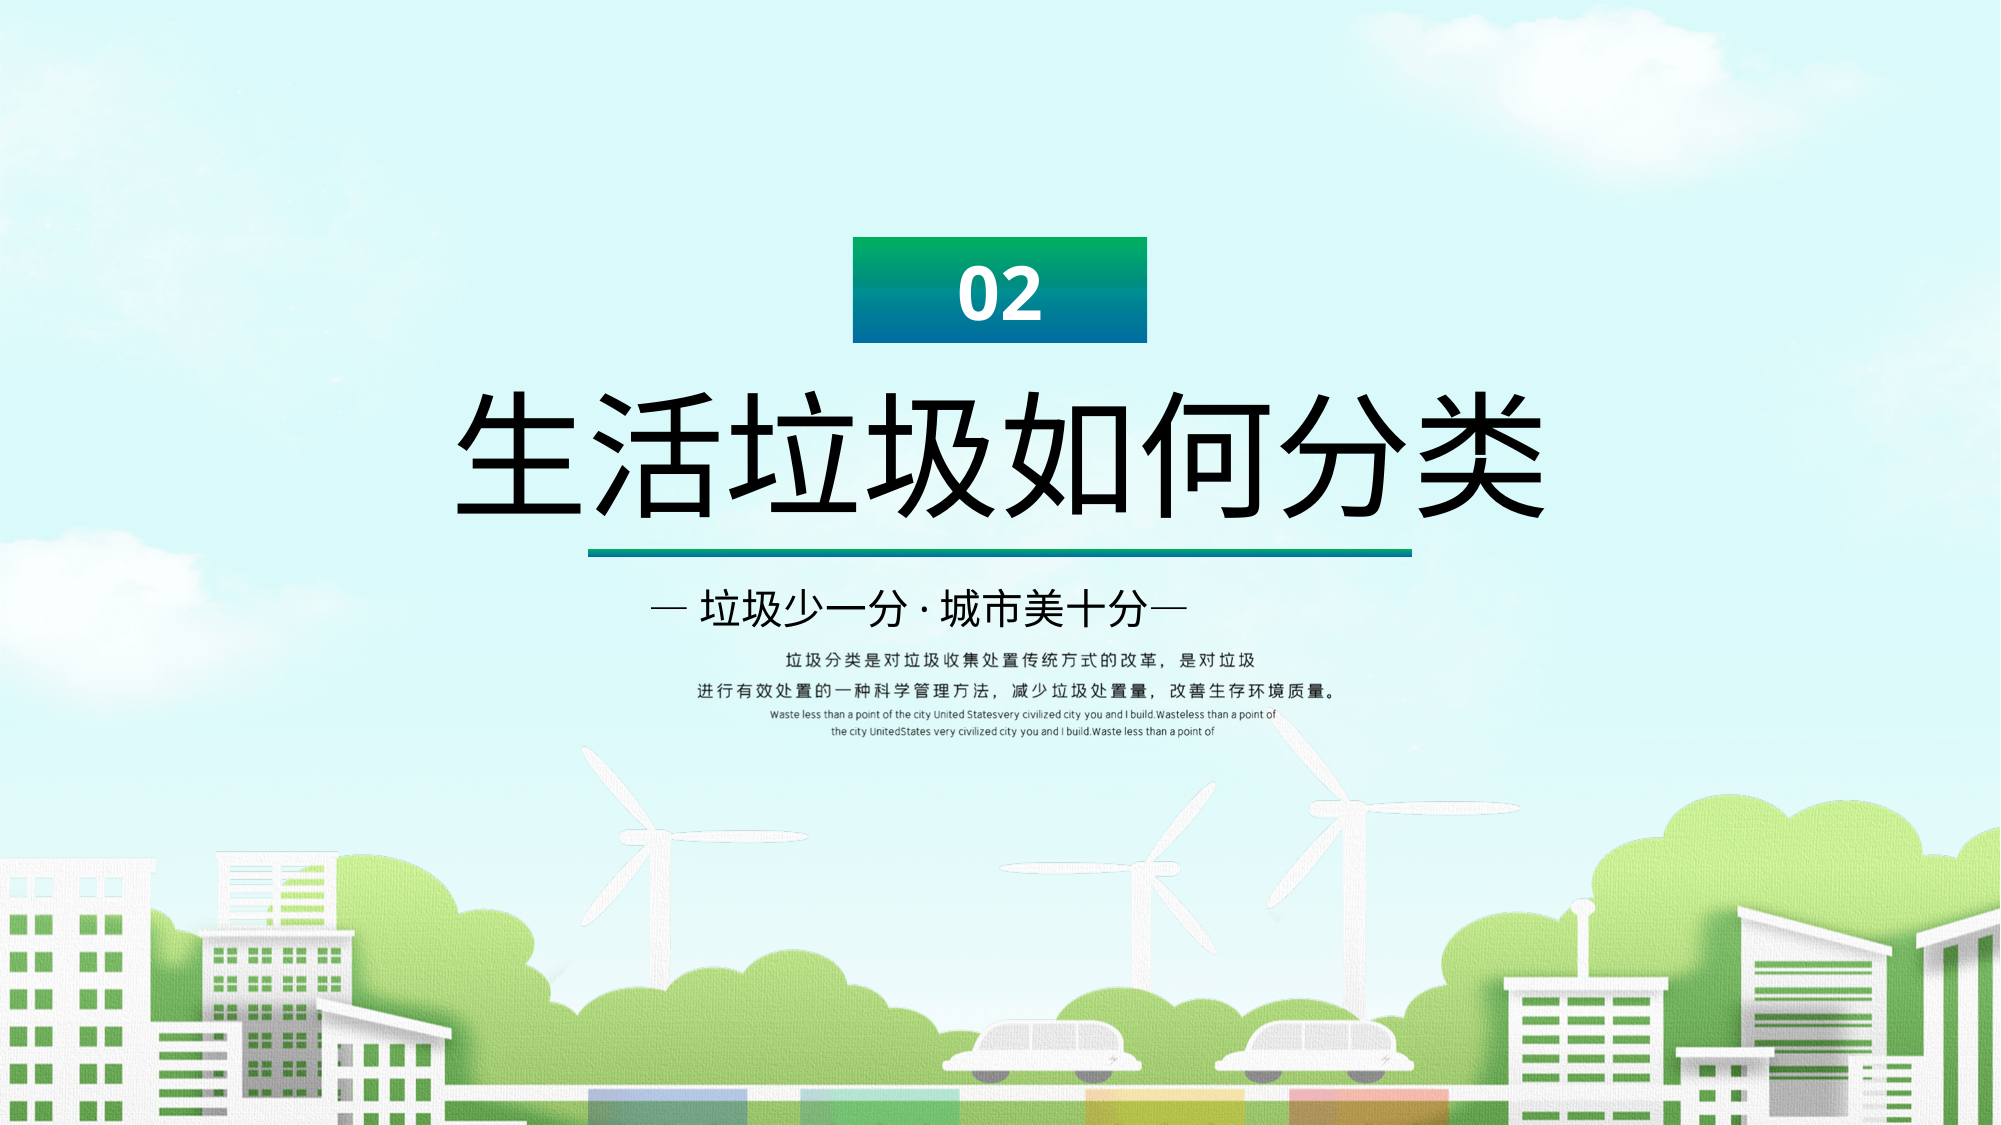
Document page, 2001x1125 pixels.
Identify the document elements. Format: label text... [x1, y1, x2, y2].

picture [0, 0, 2001, 1125]
text_box 生活垃圾如何分类 [435, 362, 1565, 543]
text_box —垃圾少一分·城市美十分— [633, 575, 1354, 637]
text_box [587, 548, 1413, 558]
text_box 02 [852, 237, 1148, 343]
